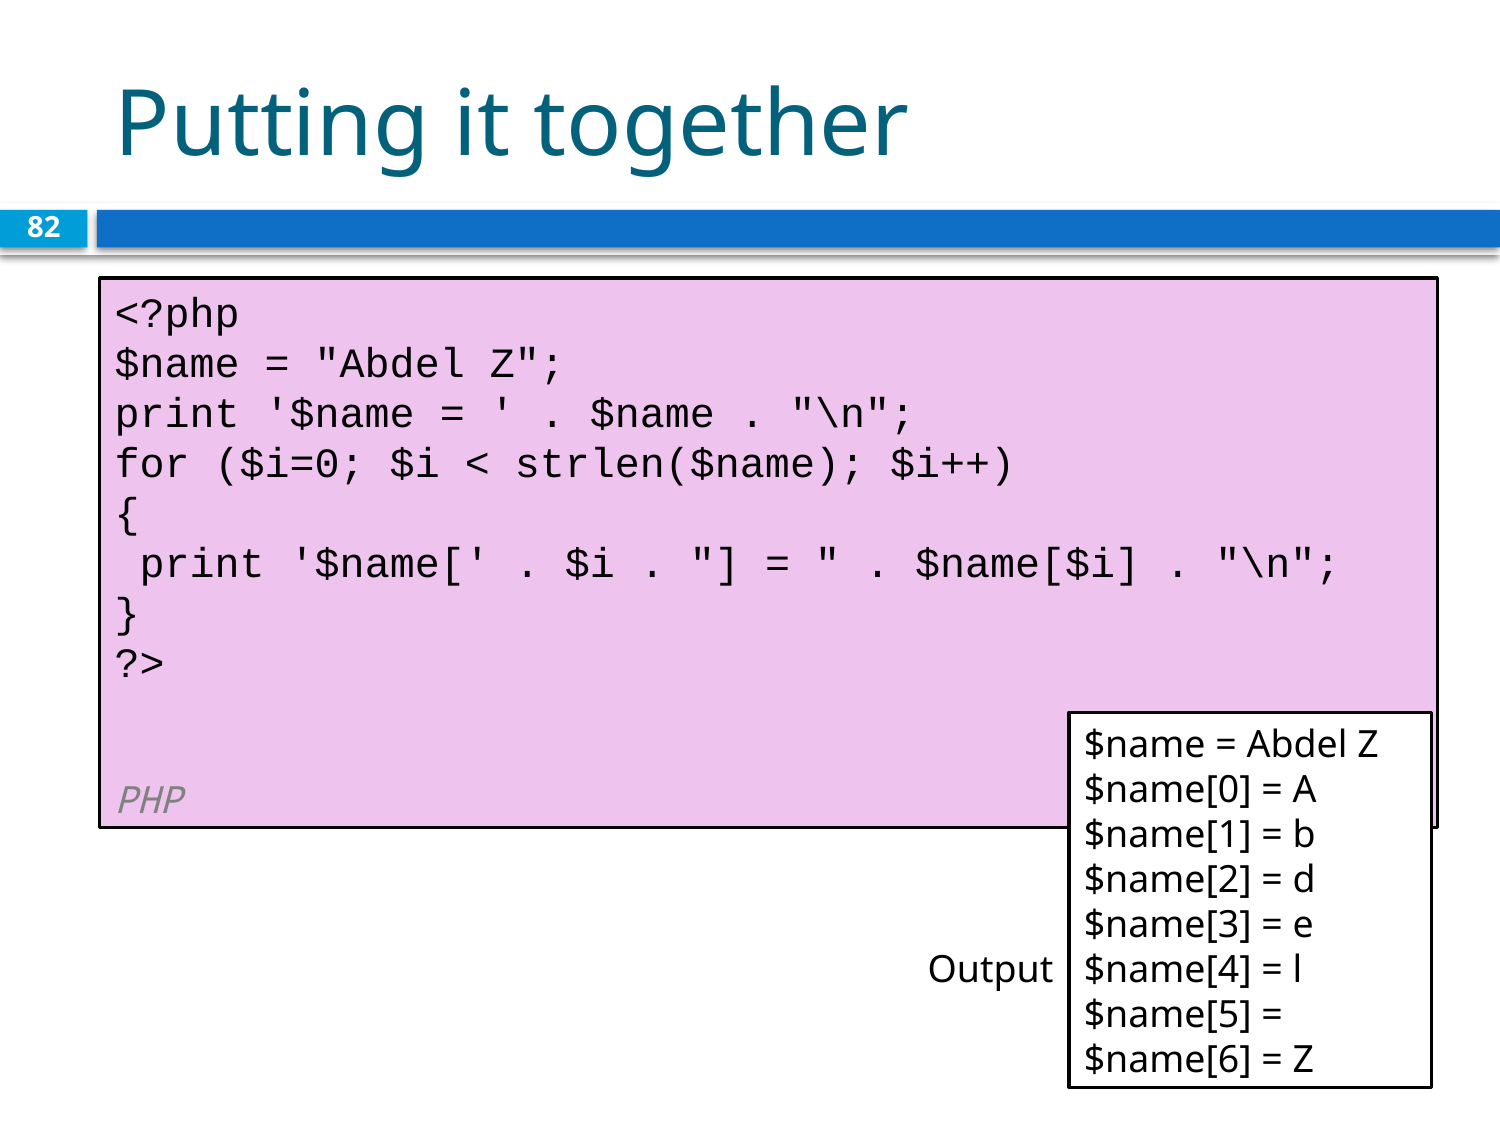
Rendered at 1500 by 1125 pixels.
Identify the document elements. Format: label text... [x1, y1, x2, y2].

title Putting it together [99, 37, 1438, 201]
text_box $name = Abdel Z $name[0] = A $name[1] = b $name[2] = d $name[3] = e $name[4] = l $name[5] = $name[6] = Z [1067, 711, 1433, 1089]
slide_number 82 [0, 208, 88, 249]
text_box <?php $name = "Abdel Z"; print '$name = ' . $name . "\n"; for ($i=0; $i < strlen($name); $i++) { print '$name[' . $i . "] = " . $name[$i] . "\n"; } ?> PHP [99, 278, 1438, 828]
text_box Output [912, 937, 1069, 998]
